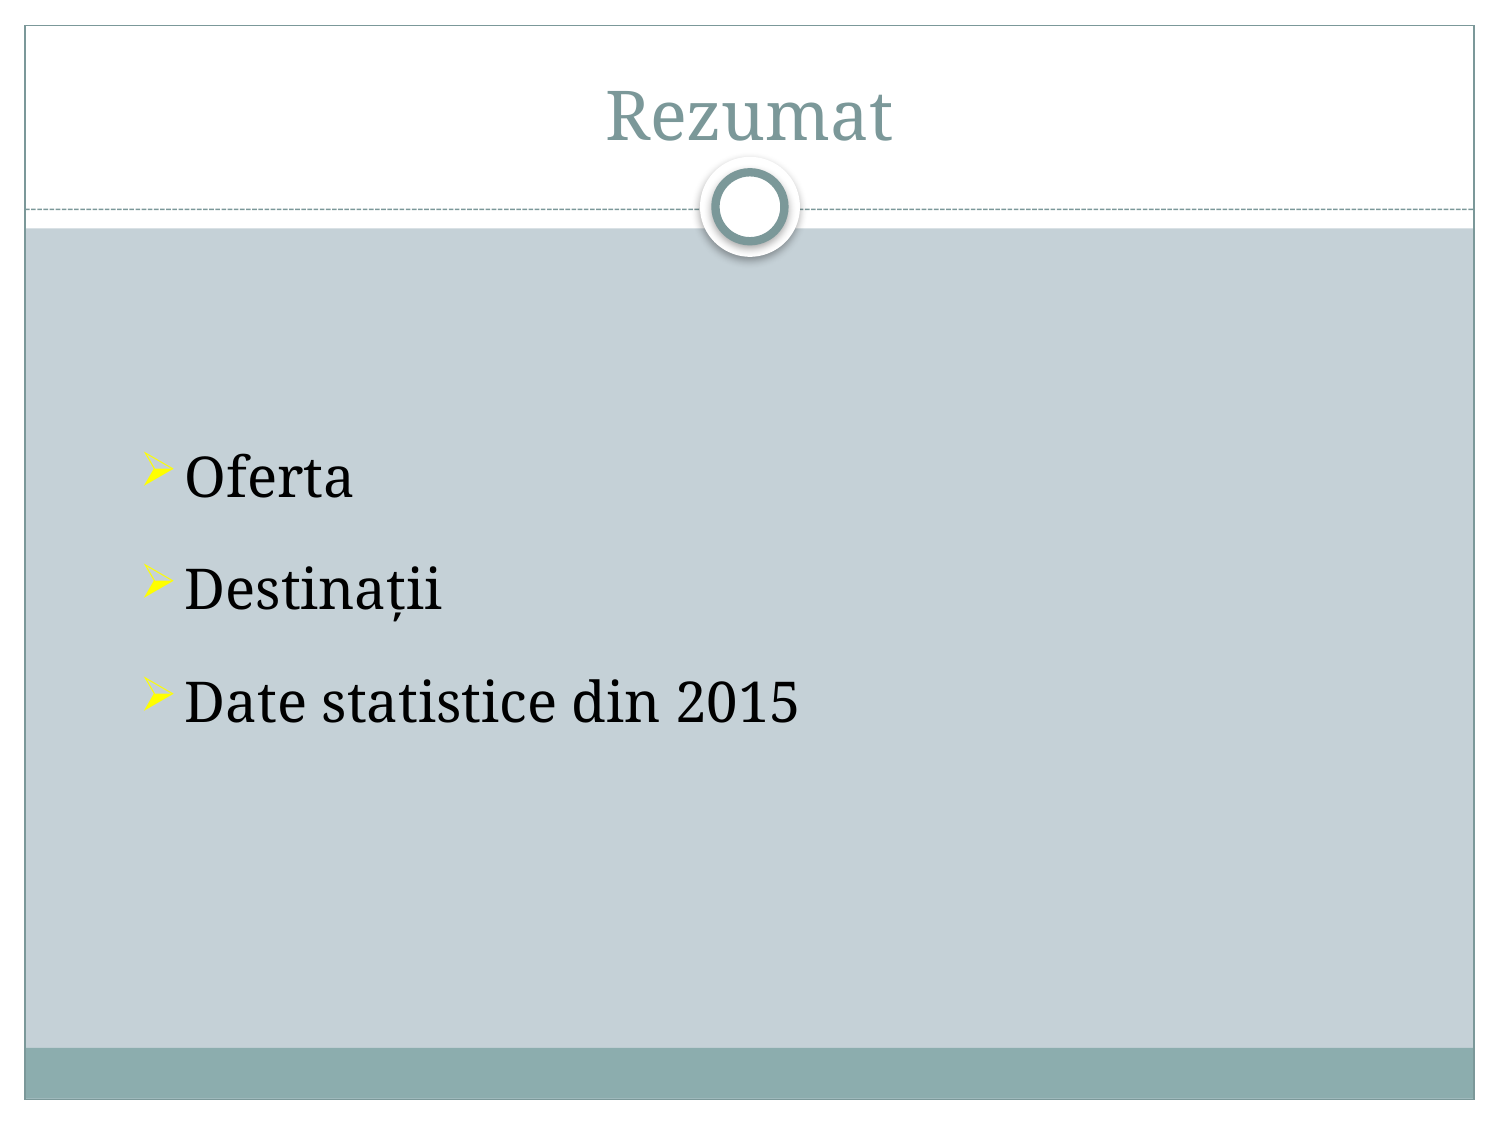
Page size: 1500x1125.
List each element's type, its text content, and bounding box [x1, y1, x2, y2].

title Rezumat [49, 37, 1450, 162]
list Oferta Destinații Date statistice din 2015 [125, 399, 888, 913]
